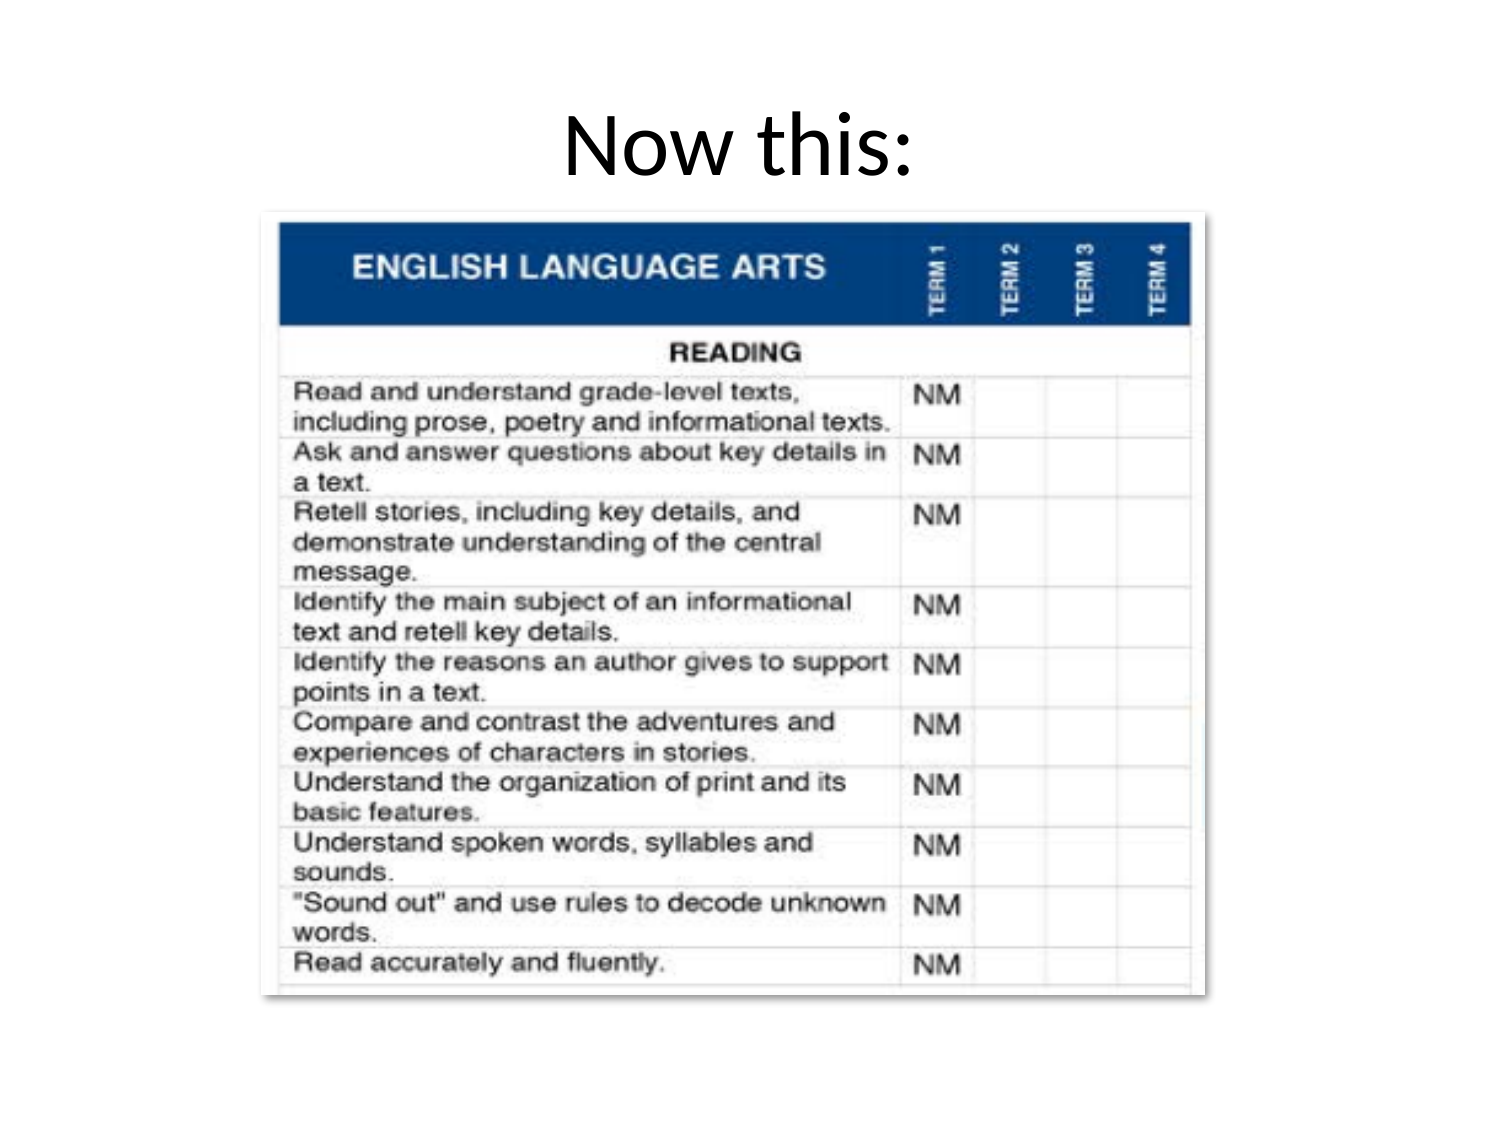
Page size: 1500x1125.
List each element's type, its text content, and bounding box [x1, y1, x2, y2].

picture [261, 212, 1205, 995]
title Now this: [75, 45, 1425, 233]
